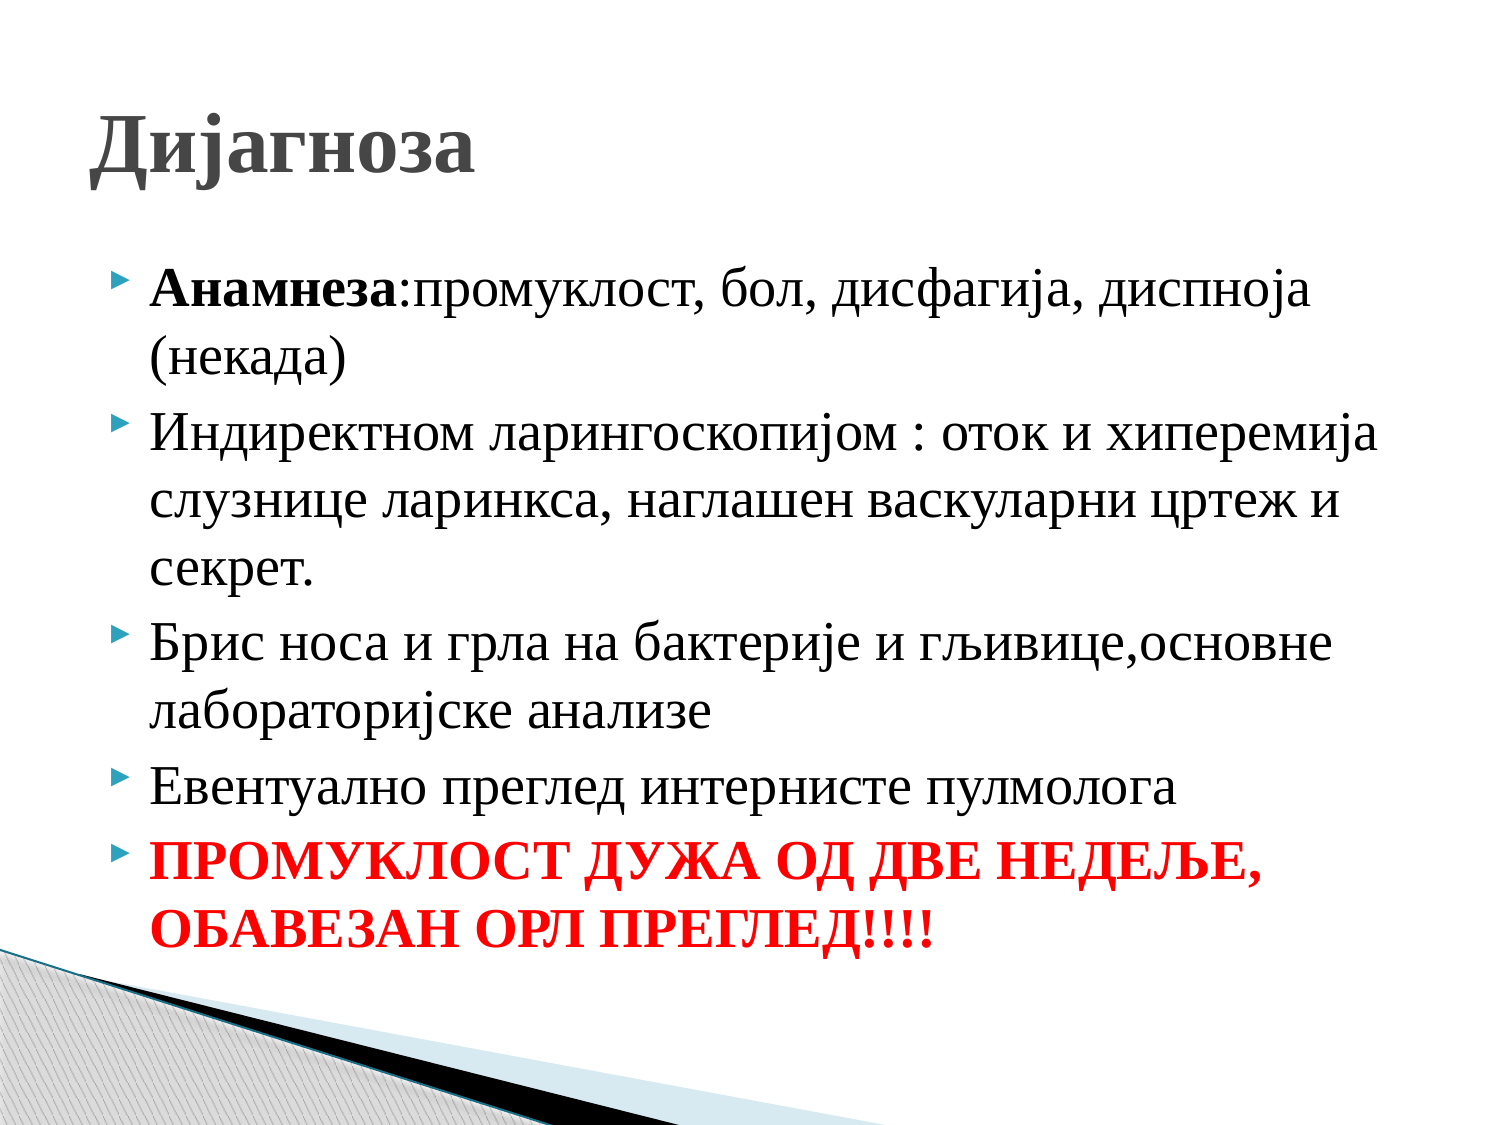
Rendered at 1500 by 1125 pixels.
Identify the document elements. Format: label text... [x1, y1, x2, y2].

title Дијагноза [75, 45, 1425, 233]
list Анамнеза:промуклост, бол, дисфагија, диспноја (некада) Индиректном ларингоскопијом : оток и хиперемија слузнице ларинкса, наглашен васкуларни цртеж и секрет. Брис носа и грла на бактерије и гљивице,основне лабораторијске анализе Евентуално преглед интернисте пулмолога ПРОМУКЛОСТ ДУЖА ОД ДВЕ НЕДЕЉЕ, ОБАВЕЗАН ОРЛ ПРЕГЛЕД!!!! [74, 242, 1426, 986]
